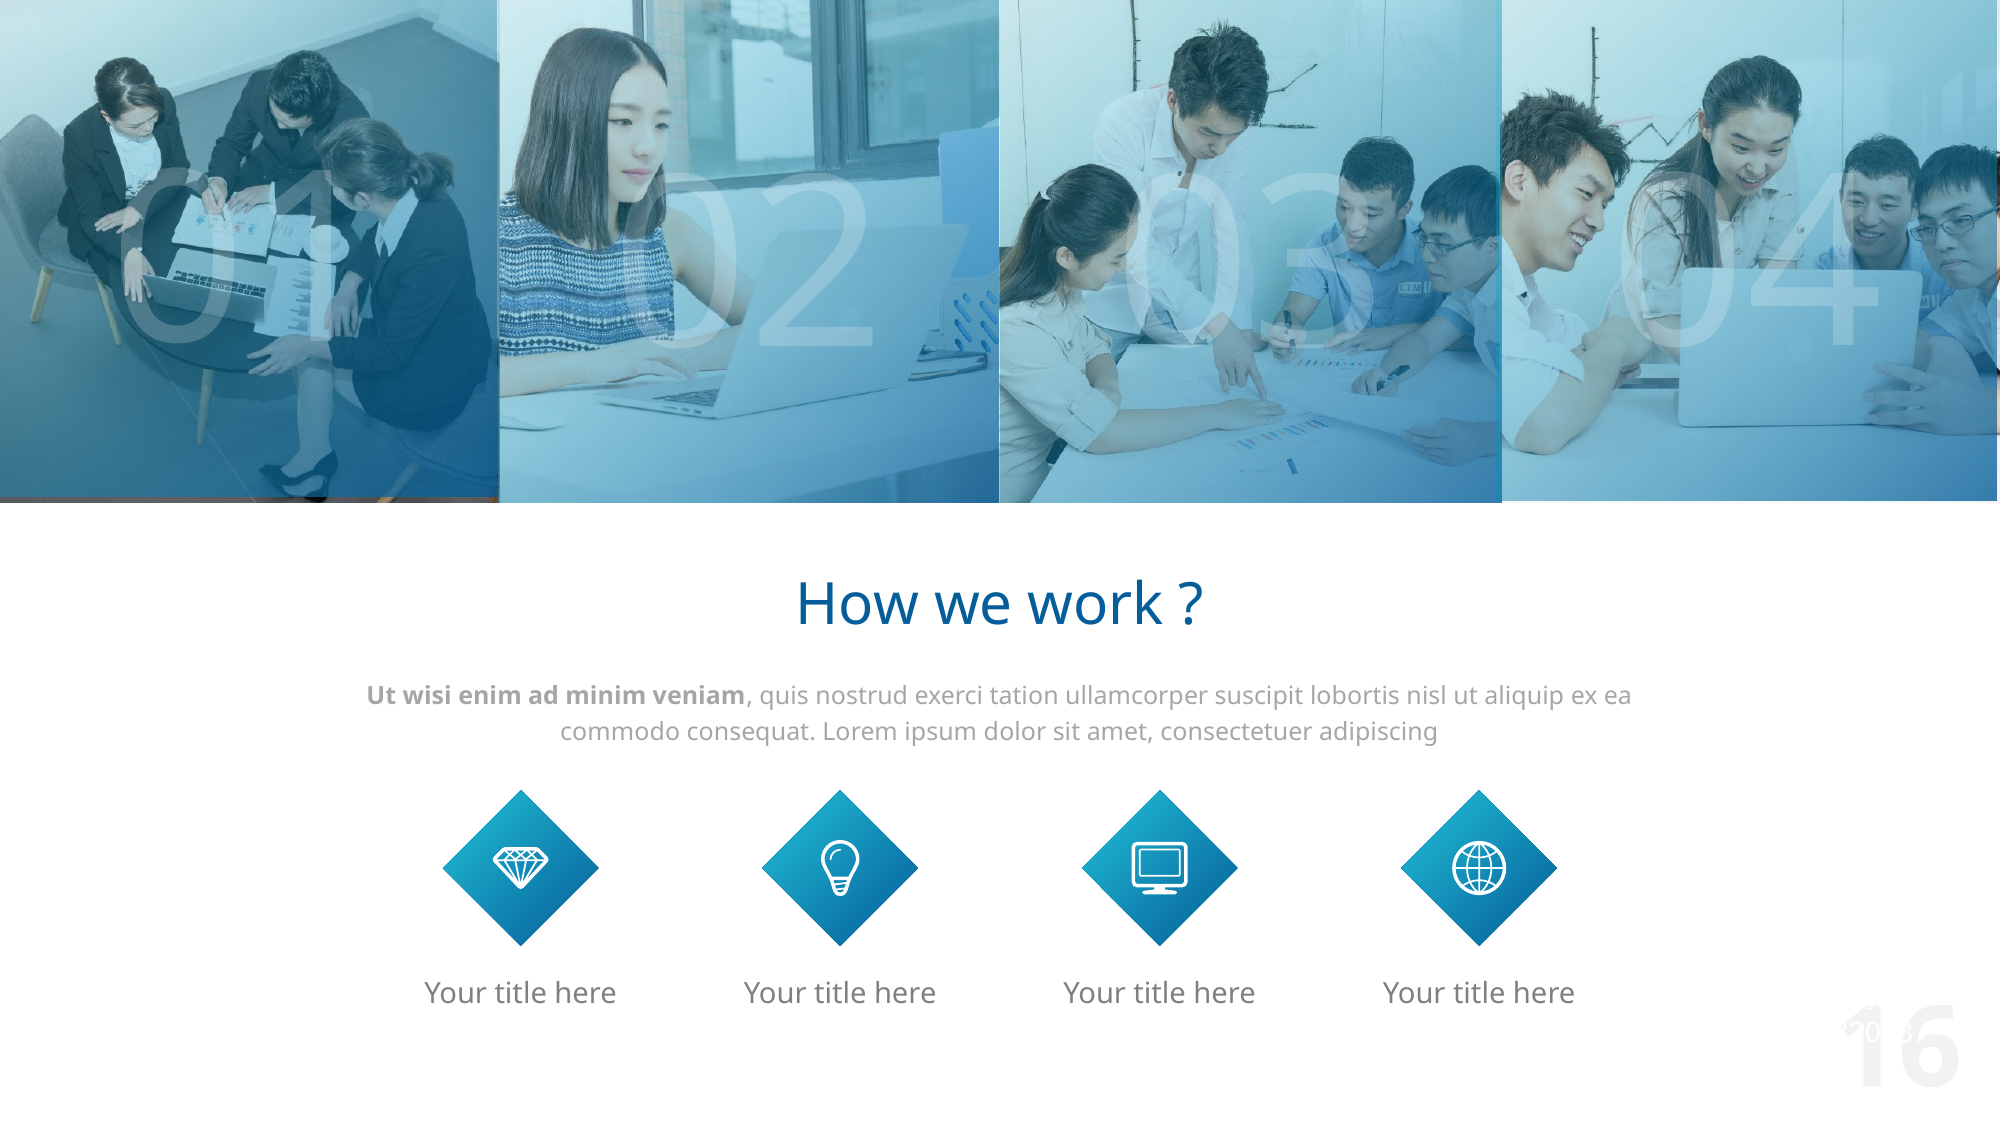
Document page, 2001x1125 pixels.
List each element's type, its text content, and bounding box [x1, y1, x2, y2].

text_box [1401, 790, 1557, 946]
text_box How we work ? [492, 559, 1508, 644]
text_box Your title here [659, 959, 978, 1017]
text_box Your title here [978, 959, 1298, 1017]
text_box Your title here [1298, 959, 1661, 1017]
picture [0, 0, 2000, 503]
text_box Your title here [339, 959, 659, 1017]
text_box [442, 790, 599, 946]
text_box Ut wisi enim ad minim veniam, quis nostrud exerci tation ullamcorper suscipit lobortis nisl ut aliquip ex ea commodo consequat. Lorem ipsum dolor sit amet, consectetuer adipiscing [334, 666, 1666, 753]
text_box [1082, 790, 1238, 946]
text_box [762, 790, 918, 946]
